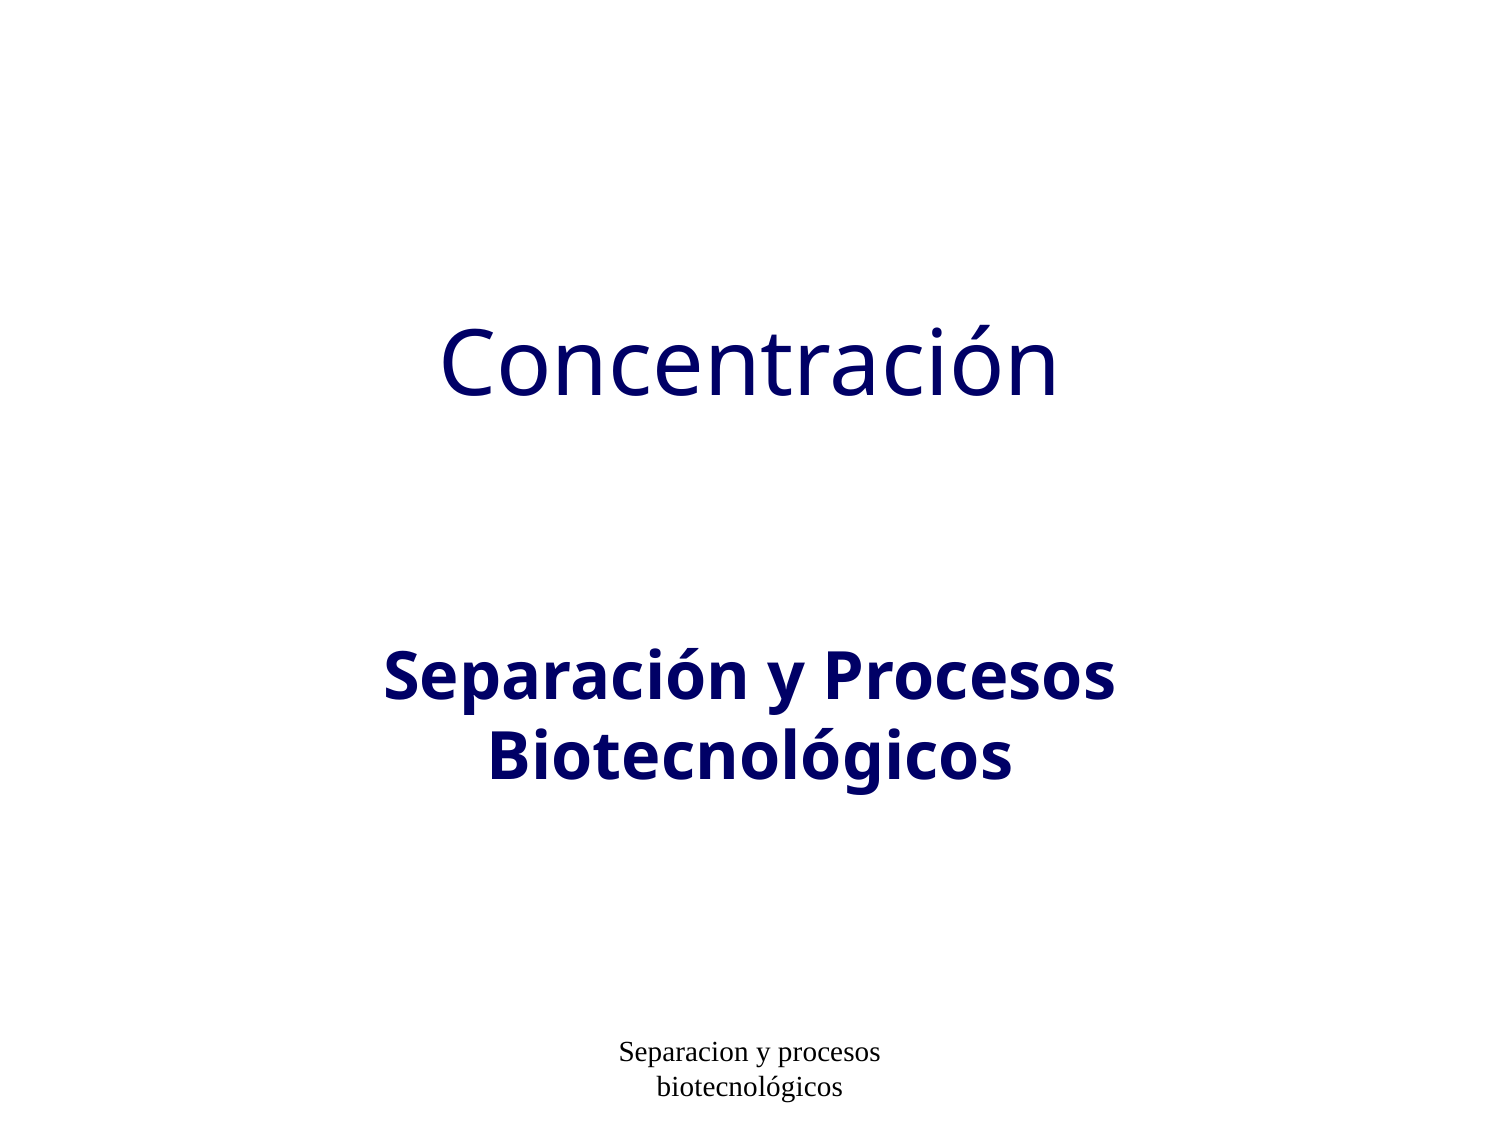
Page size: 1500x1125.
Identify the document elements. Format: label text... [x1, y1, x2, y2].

title Concentración [112, 374, 1388, 563]
footer Separacion y procesos biotecnológicos [512, 1024, 988, 1101]
subtitle Separación y Procesos Biotecnológicos [224, 624, 1276, 913]
